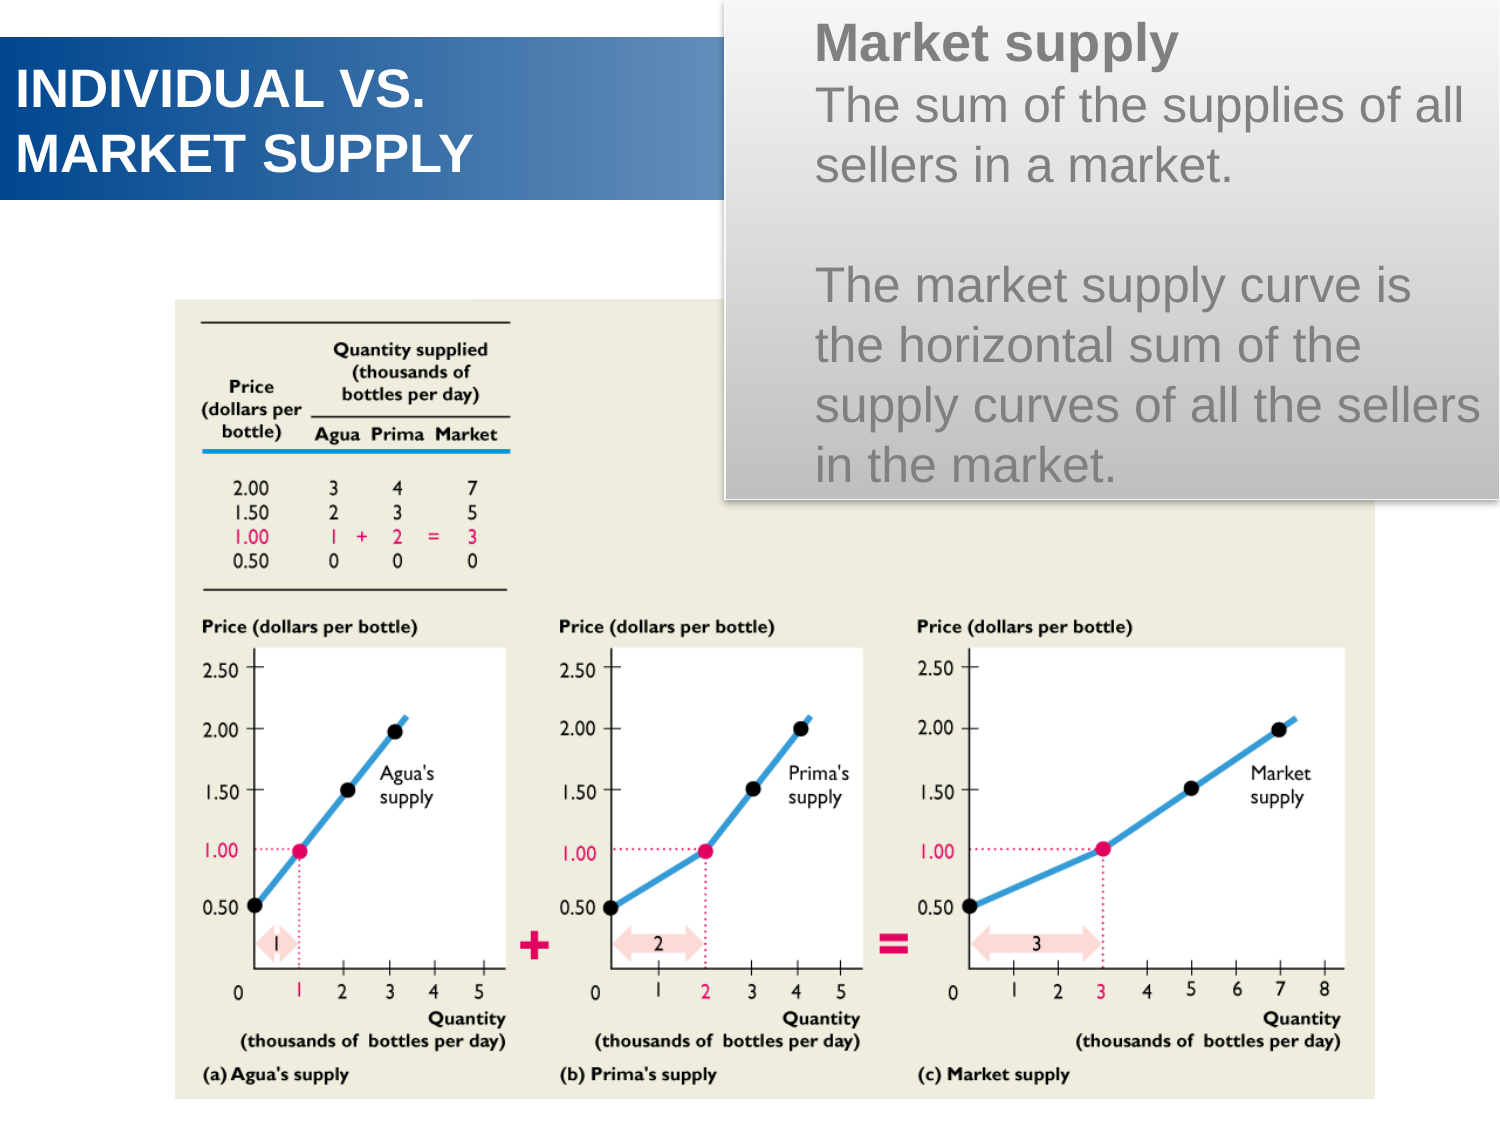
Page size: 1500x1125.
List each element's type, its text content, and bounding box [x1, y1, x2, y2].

picture [174, 299, 1376, 1099]
text_box Market supply The sum of the supplies of all sellers in a market. The market supply curve is the horizontal sum of the supply curves of all the sellers in the market. [724, 0, 1500, 500]
title INDIVIDUAL VS. MARKET SUPPLY [0, 37, 719, 201]
